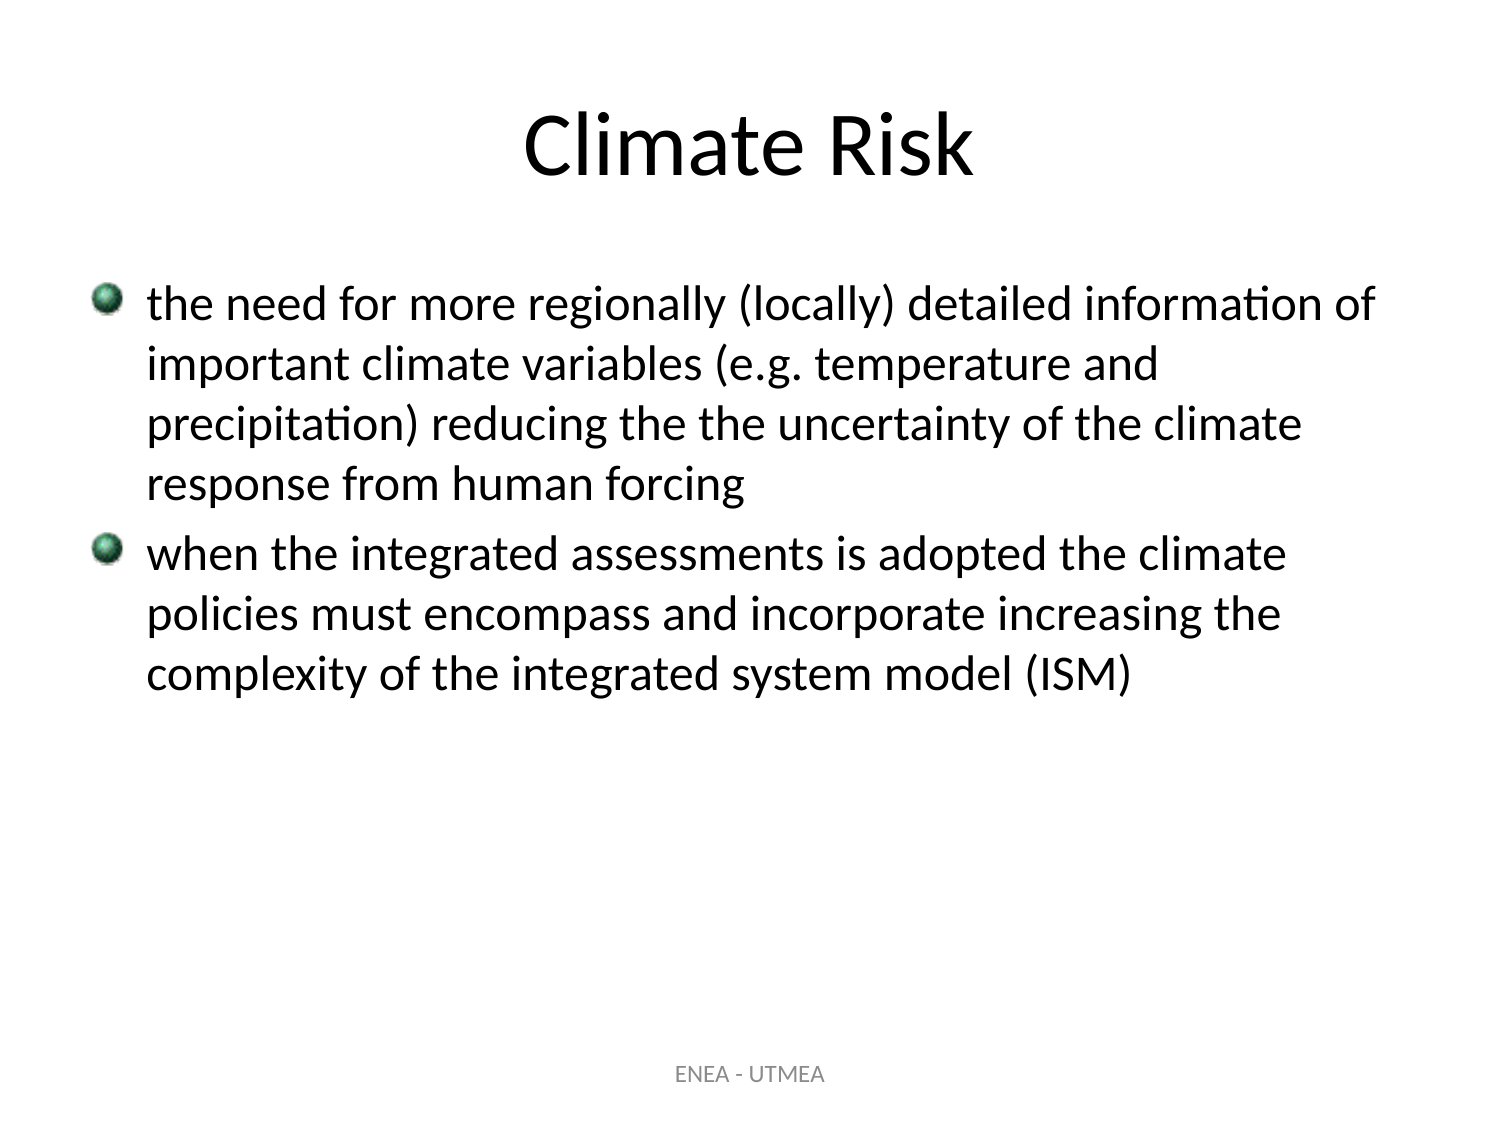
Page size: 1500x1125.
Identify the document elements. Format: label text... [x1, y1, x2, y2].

footer ENEA - UTMEA [512, 1042, 988, 1103]
list the need for more regionally (locally) detailed information of important climate variables (e.g. temperature and precipitation) reducing the the uncertainty of the climate response from human forcing when the integrated assessments is adopted the climate policies must encompass and incorporate increasing the complexity of the integrated system model (ISM) [75, 262, 1425, 1005]
picture [90, 532, 126, 568]
title Climate Risk [75, 45, 1425, 233]
picture [90, 282, 126, 318]
